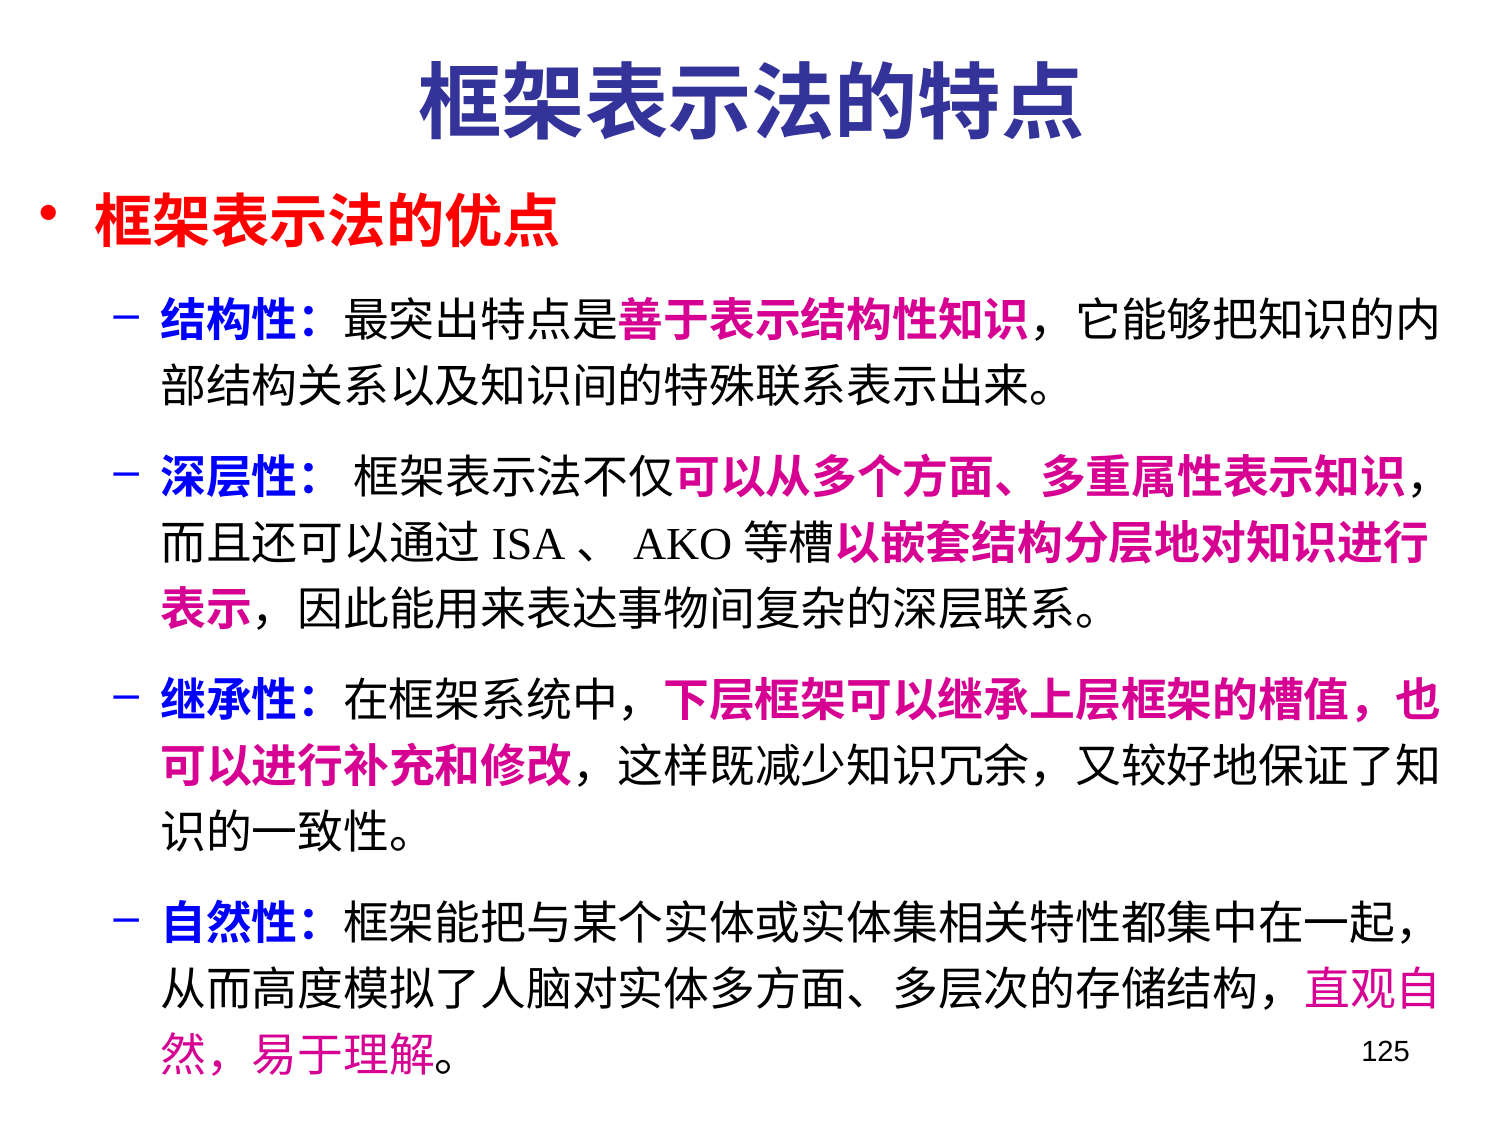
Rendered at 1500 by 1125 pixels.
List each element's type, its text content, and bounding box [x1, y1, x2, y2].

list 框架表示法的优点 结构性：最突出特点是善于表示结构性知识，它能够把知识的内部结构关系以及知识间的特殊联系表示出来。 深层性： 框架表示法不仅可以从多个方面、多重属性表示知识，而且还可以通过ISA、AKO等槽以嵌套结构分层地对知识进行表示，因此能用来表达事物间复杂的深层联系。 继承性：在框架系统中，下层框架可以继承上层框架的槽值，也可以进行补充和修改，这样既减少知识冗余，又较好地保证了知识的一致性。 自然性：框架能把与某个实体或实体集相关特性都集中在一起，从而高度模拟了人脑对实体多方面、多层次的存储结构，直观自然，易于理解。 [23, 184, 1471, 1100]
title 框架表示法的特点 [76, 31, 1427, 169]
